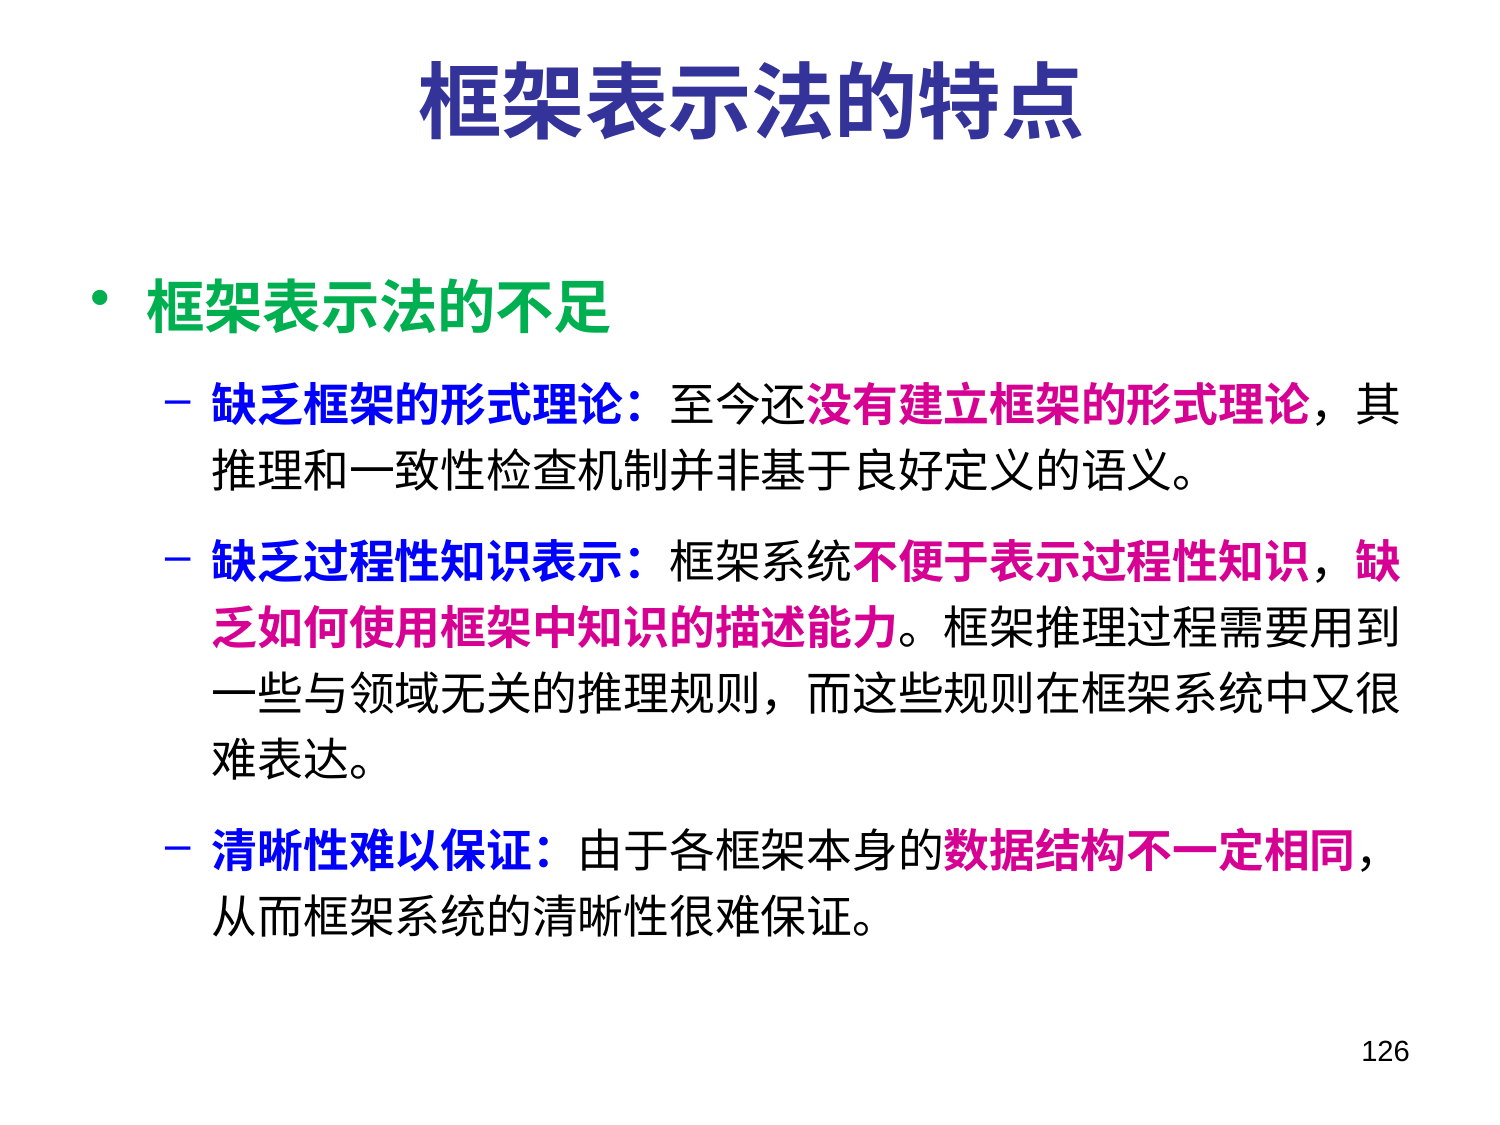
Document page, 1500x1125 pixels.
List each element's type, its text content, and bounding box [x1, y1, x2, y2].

list 框架表示法的不足 缺乏框架的形式理论：至今还没有建立框架的形式理论，其推理和一致性检查机制并非基于良好定义的语义。 缺乏过程性知识表示：框架系统不便于表示过程性知识，缺乏如何使用框架中知识的描述能力。框架推理过程需要用到一些与领域无关的推理规则，而这些规则在框架系统中又很难表达。 清晰性难以保证：由于各框架本身的数据结构不一定相同，从而框架系统的清晰性很难保证。 [75, 262, 1425, 1005]
slide_number 126 [1074, 1024, 1425, 1103]
title 框架表示法的特点 [76, 31, 1427, 169]
